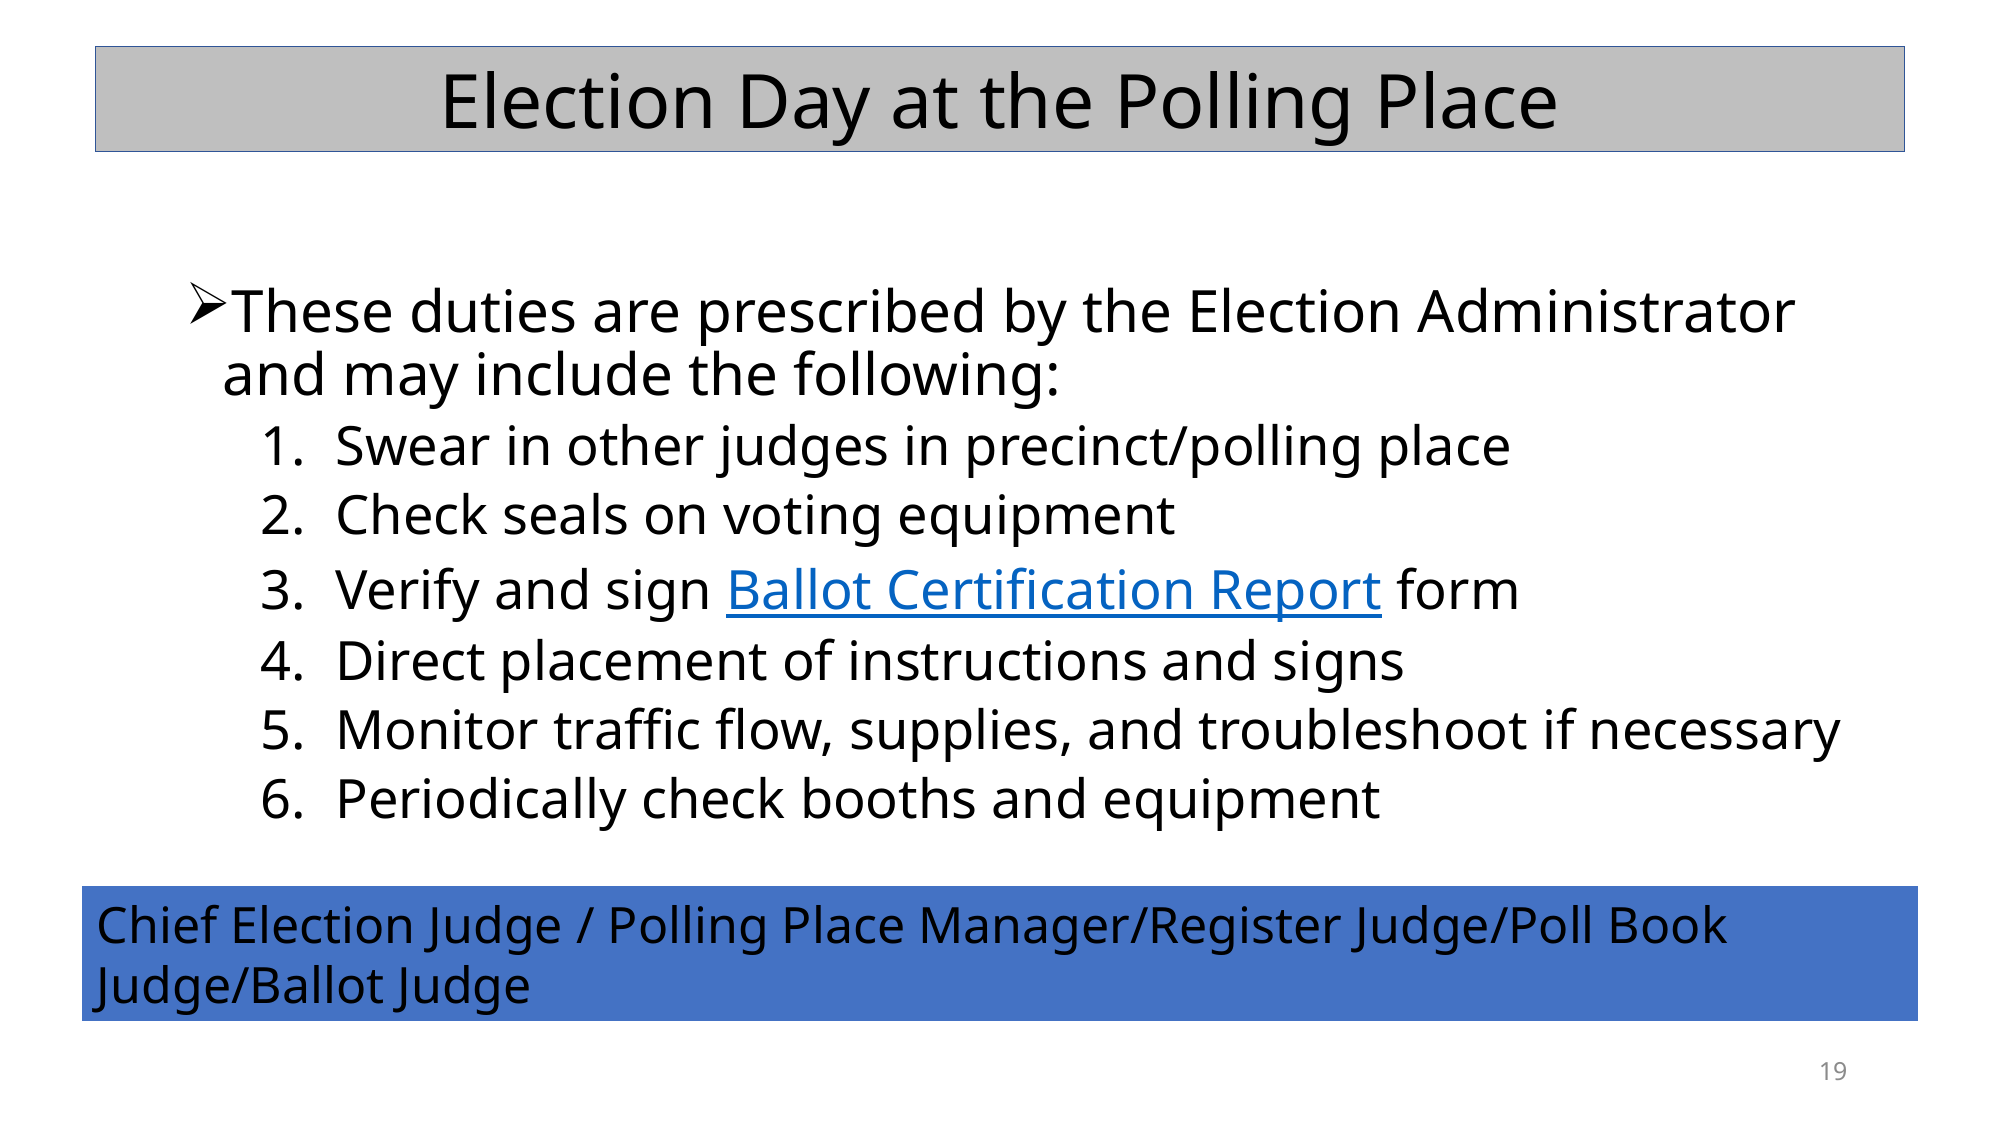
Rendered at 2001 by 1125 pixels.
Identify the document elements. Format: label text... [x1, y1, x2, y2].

list These duties are prescribed by the Election Administrator and may include the following: Swear in other judges in precinct/polling place Check seals on voting equipment Verify and sign Ballot Certification Report form Direct placement of instructions and signs Monitor traffic flow, supplies, and troubleshoot if necessary Periodically check booths and equipment [95, 275, 1905, 886]
text_box Chief Election Judge / Polling Place Manager/Register Judge/Poll Book Judge/Ballot Judge [82, 886, 1918, 1021]
slide_number 19 [1412, 1042, 1863, 1103]
text_box Election Day at the Polling Place [95, 46, 1905, 152]
